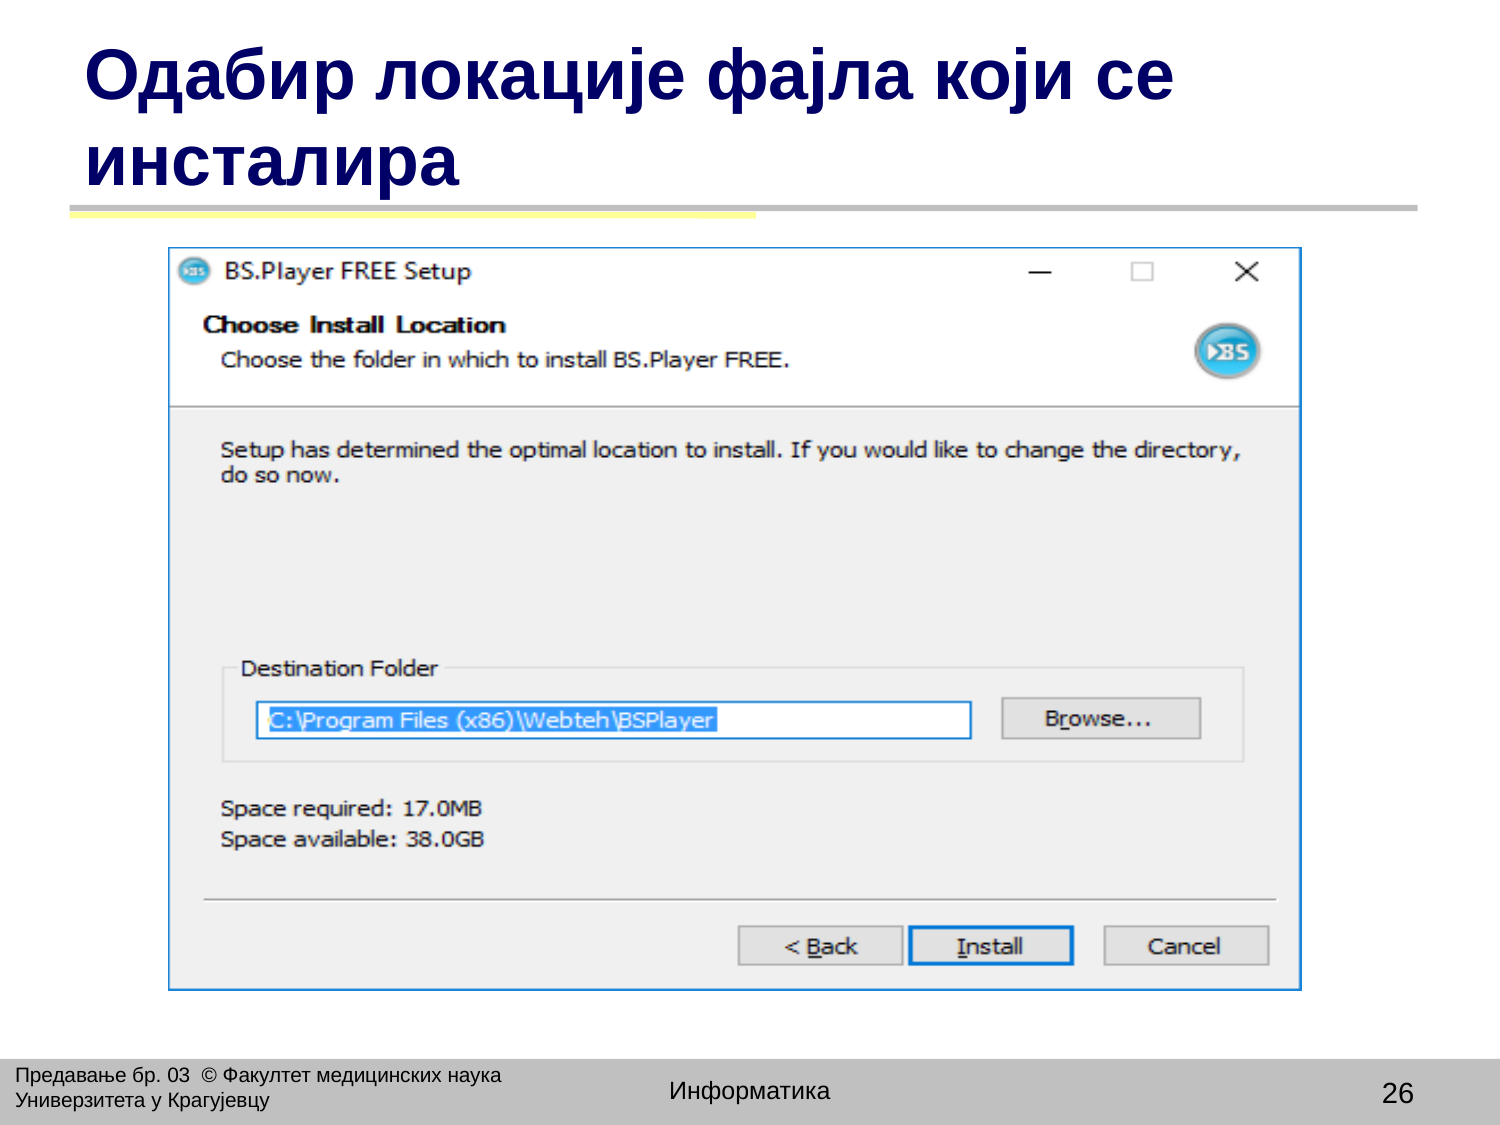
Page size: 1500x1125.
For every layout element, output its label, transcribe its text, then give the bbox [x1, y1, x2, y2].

slide_number Предавање бр. 03 © Факултет медицинских наука Универзитета у Крагујевцу [0, 1053, 614, 1108]
title Одабир локације фајла који се инсталира [69, 19, 1426, 208]
footer Информатика [512, 1066, 988, 1125]
slide_number 26 [1079, 1066, 1430, 1125]
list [167, 247, 1302, 991]
